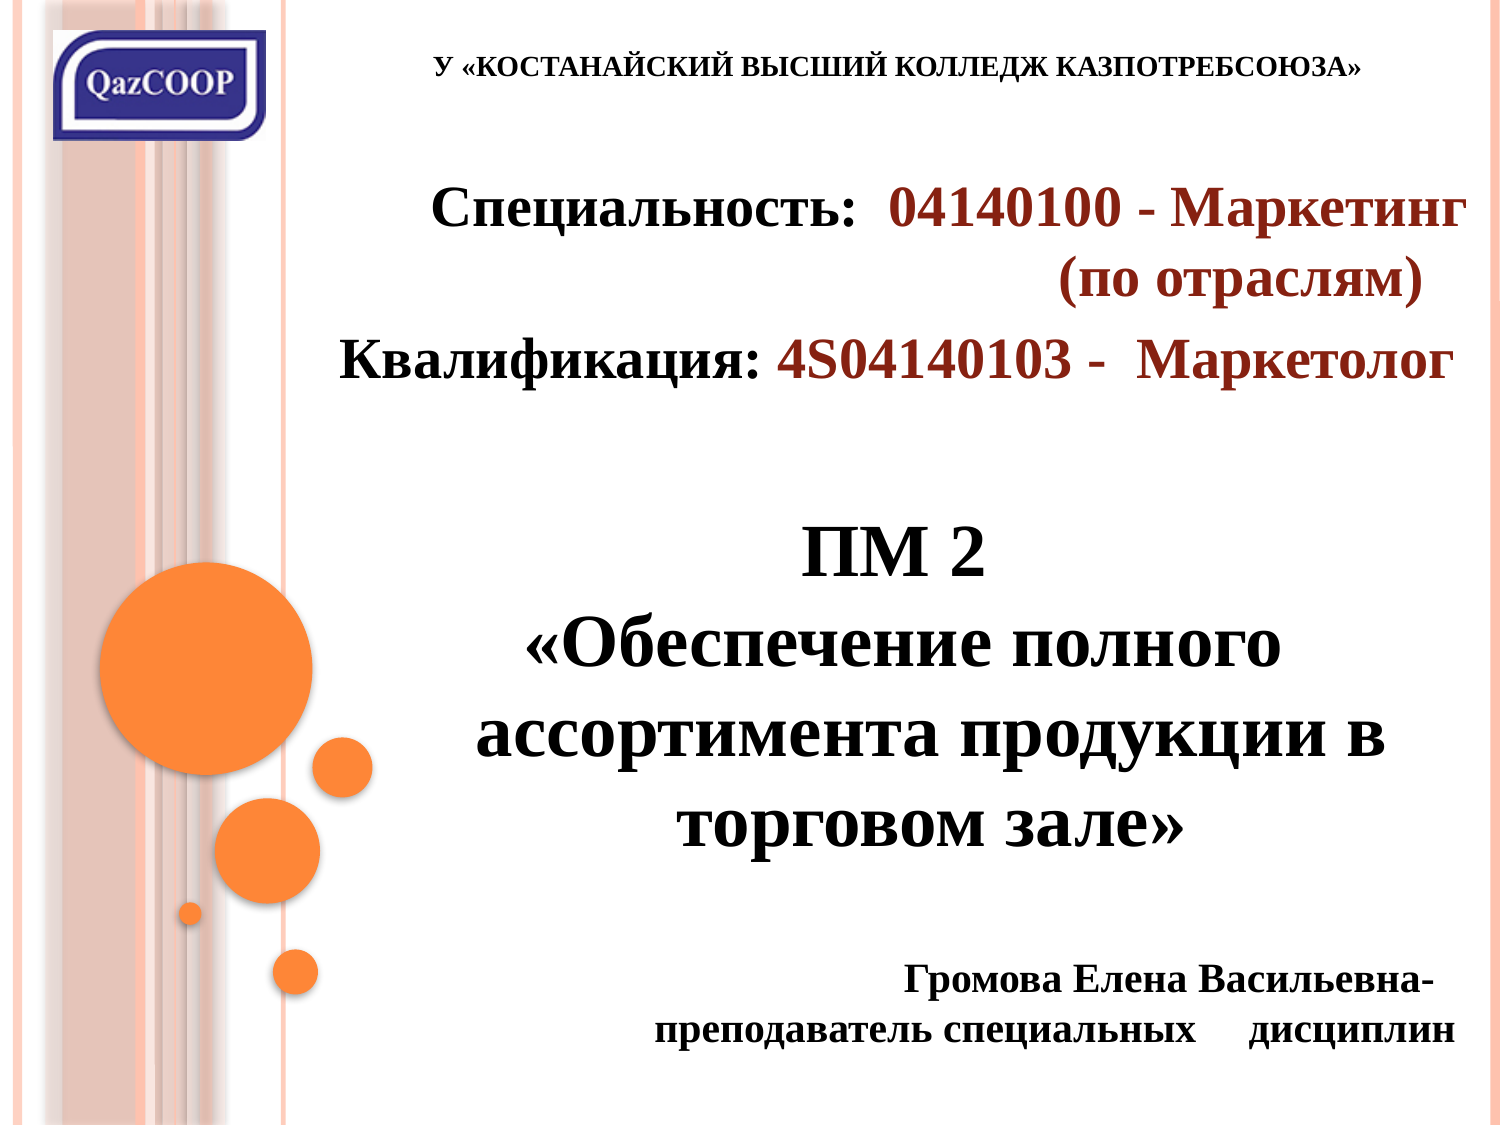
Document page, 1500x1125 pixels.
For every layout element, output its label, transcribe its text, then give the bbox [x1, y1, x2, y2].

subtitle Специальность: 04140100 - Маркетинг (по отраслям) Квалификация: 4S04140103 - Маркетолог [324, 160, 1483, 1070]
title У «Костанайский высший колледж Казпотребсоюза» [324, 19, 1471, 90]
picture [52, 30, 267, 141]
text_box ПМ 2 «Обеспечение полного ассортимента продукции в торговом зале» Громова Елена Васильевна- преподаватель специальных дисциплин [336, 493, 1471, 1059]
